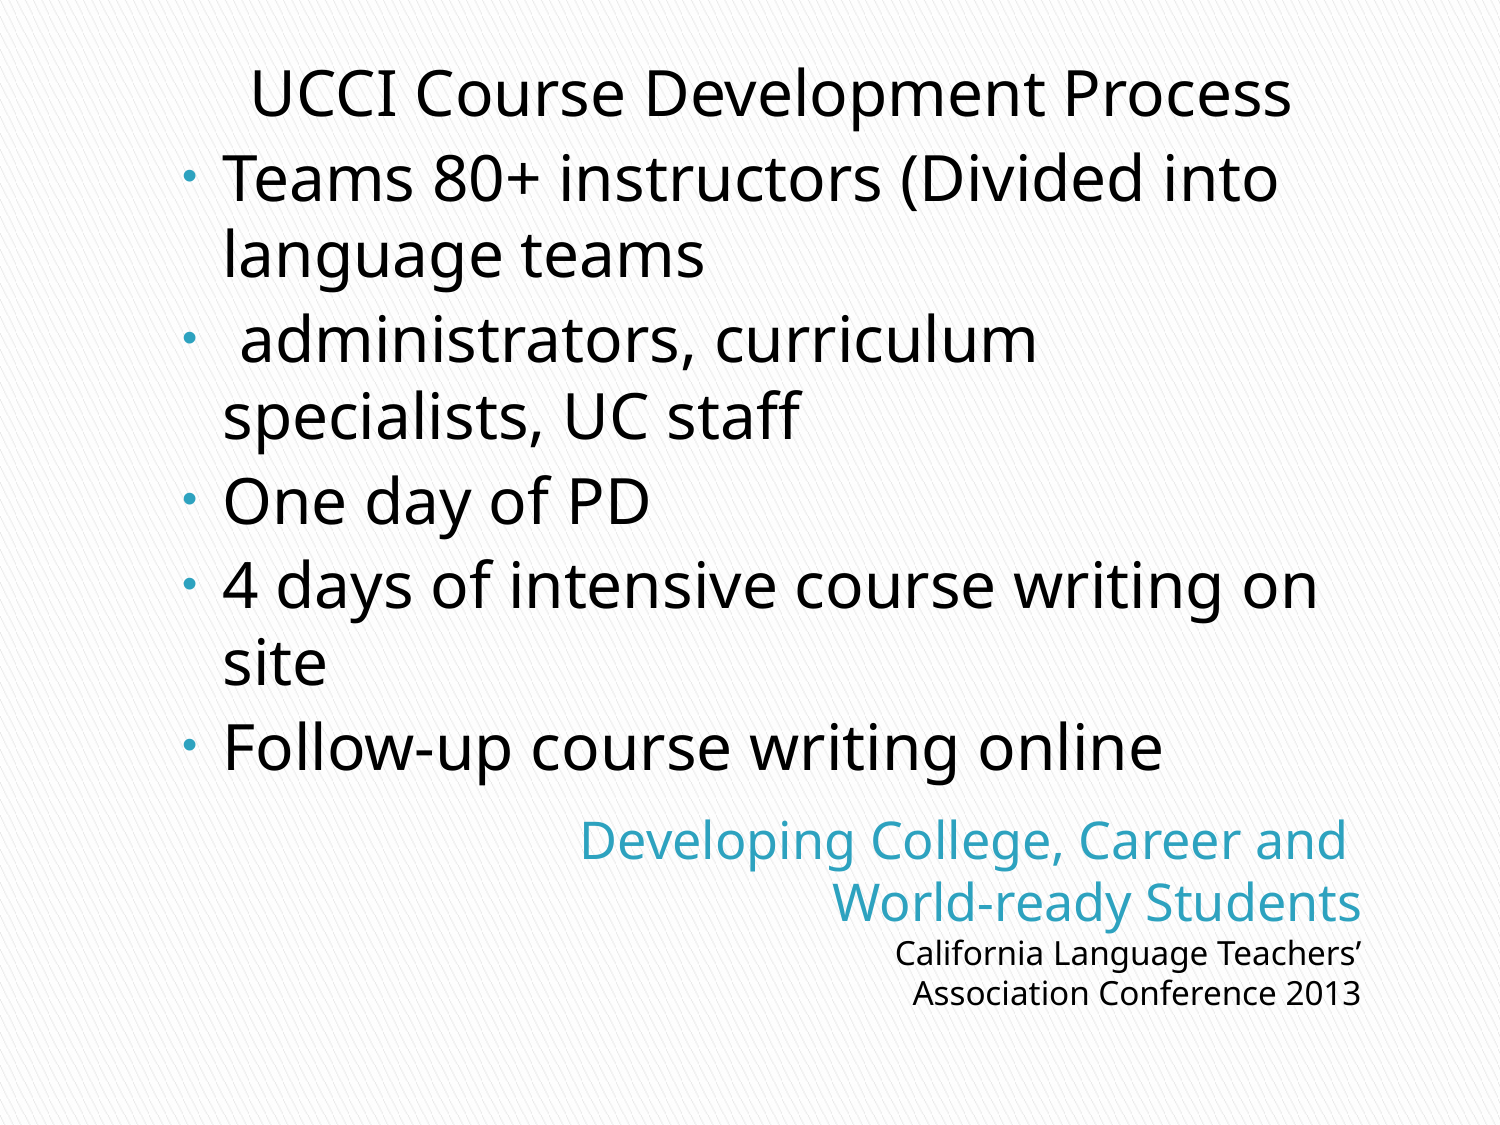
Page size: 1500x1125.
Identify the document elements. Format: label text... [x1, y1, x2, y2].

list UCCI Course Development Process Teams 80+ instructors (Divided into language teams administrators, curriculum specialists, UC staff One day of PD 4 days of intensive course writing on site Follow-up course writing online [150, 45, 1377, 795]
title Developing College, Career and World-ready Students [150, 800, 1378, 925]
list California Language Teachers’ Association Conference 2013 [725, 924, 1377, 1029]
